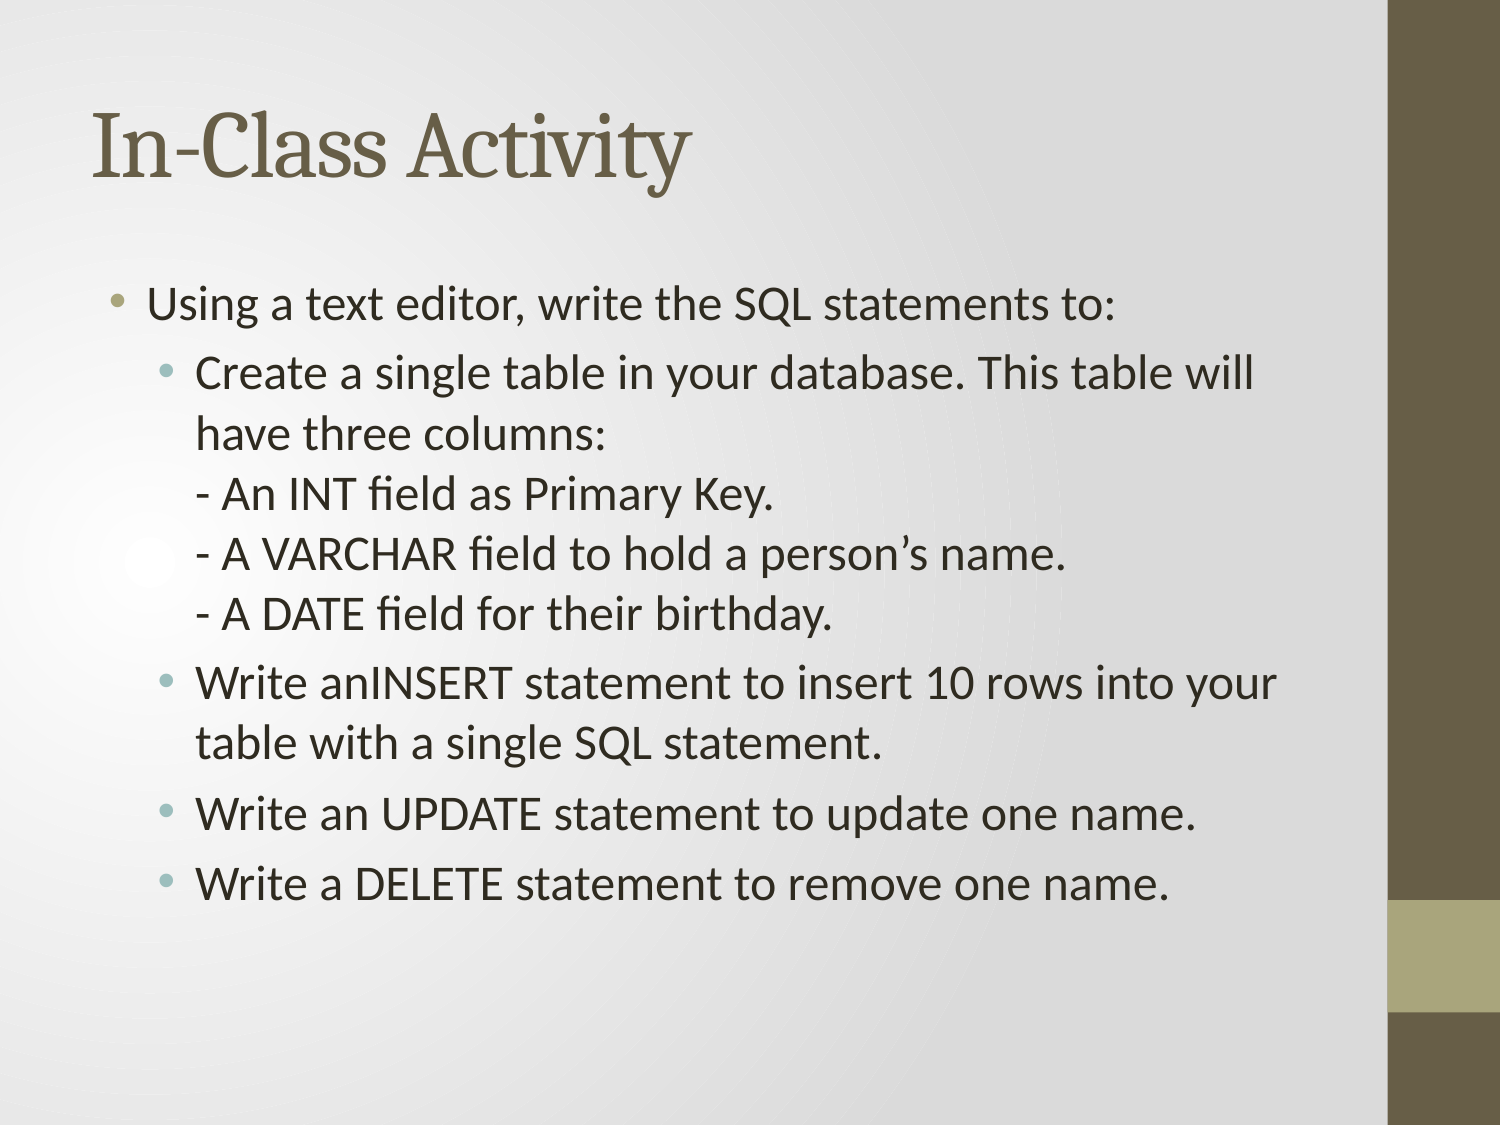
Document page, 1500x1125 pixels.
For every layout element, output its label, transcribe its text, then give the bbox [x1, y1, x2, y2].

list Using a text editor, write the SQL statements to: Create a single table in your database. This table will have three columns: - An INT field as Primary Key. - A VARCHAR field to hold a person’s name. - A DATE field for their birthday. Write anINSERT statement to insert 10 rows into your table with a single SQL statement. Write an UPDATE statement to update one name. Write a DELETE statement to remove one name. [75, 262, 1325, 1050]
title In-Class Activity [75, 45, 1325, 233]
